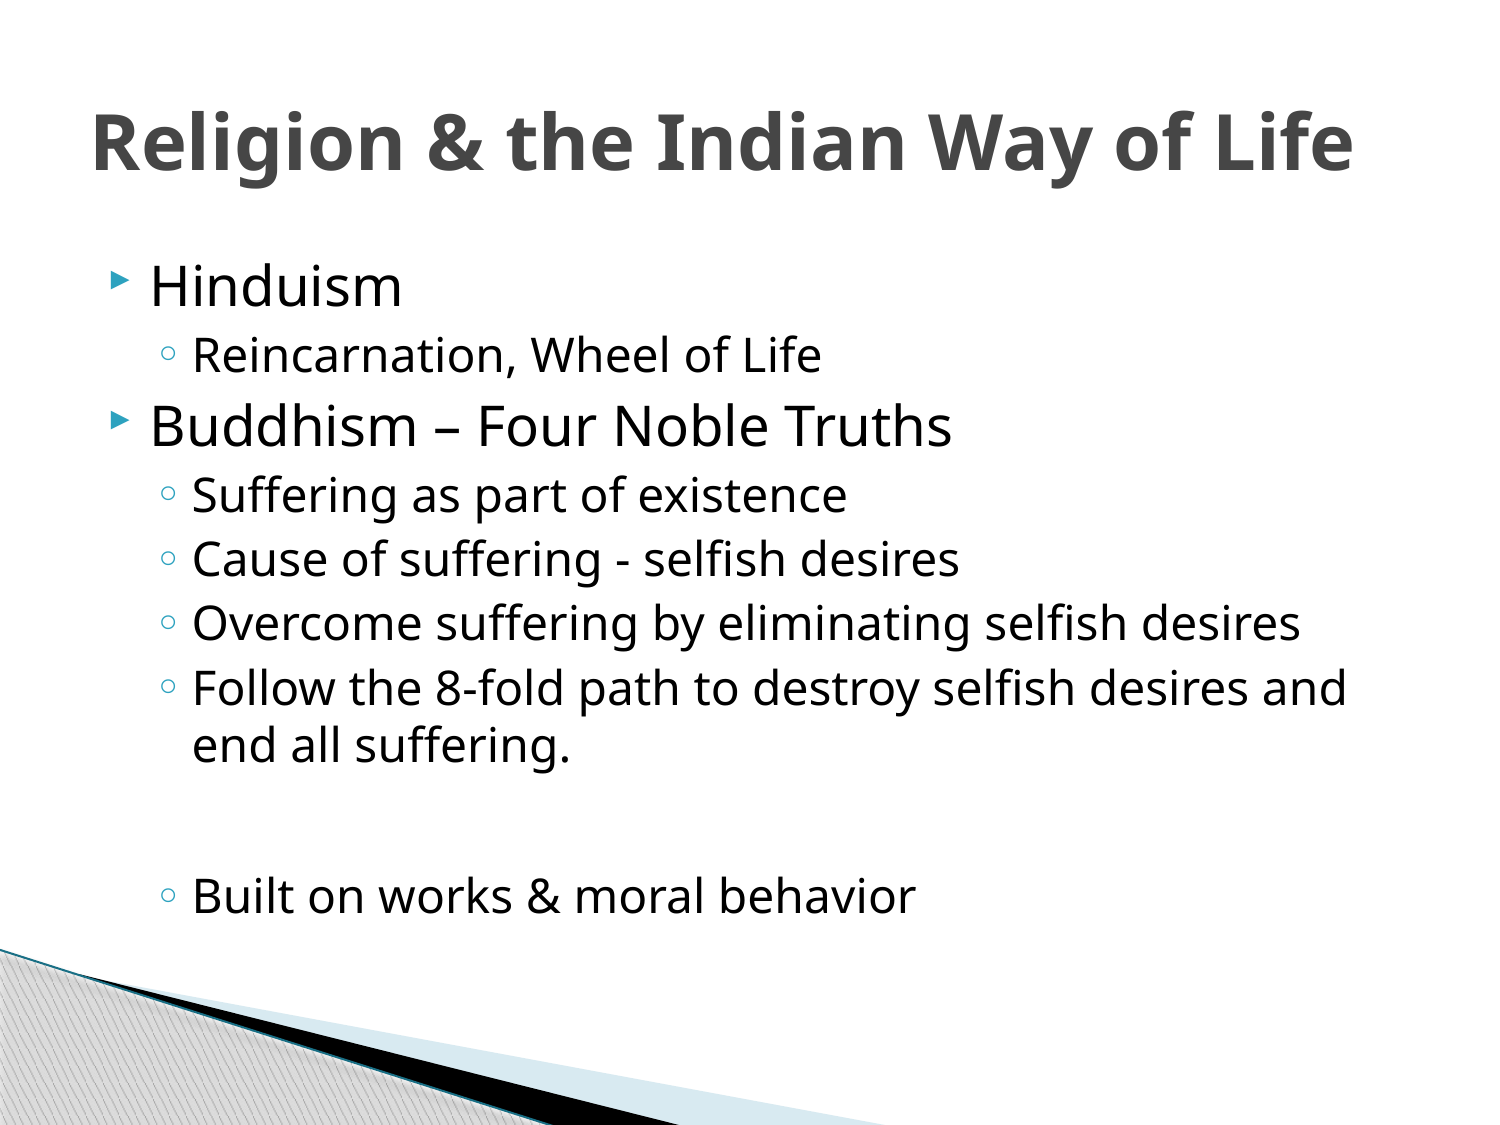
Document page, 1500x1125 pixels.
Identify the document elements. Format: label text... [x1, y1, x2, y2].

title Religion & the Indian Way of Life [75, 45, 1425, 233]
list Hinduism Reincarnation, Wheel of Life Buddhism – Four Noble Truths Suffering as part of existence Cause of suffering - selfish desires Overcome suffering by eliminating selfish desires Follow the 8-fold path to destroy selfish desires and end all suffering. Built on works & moral behavior [75, 243, 1425, 986]
